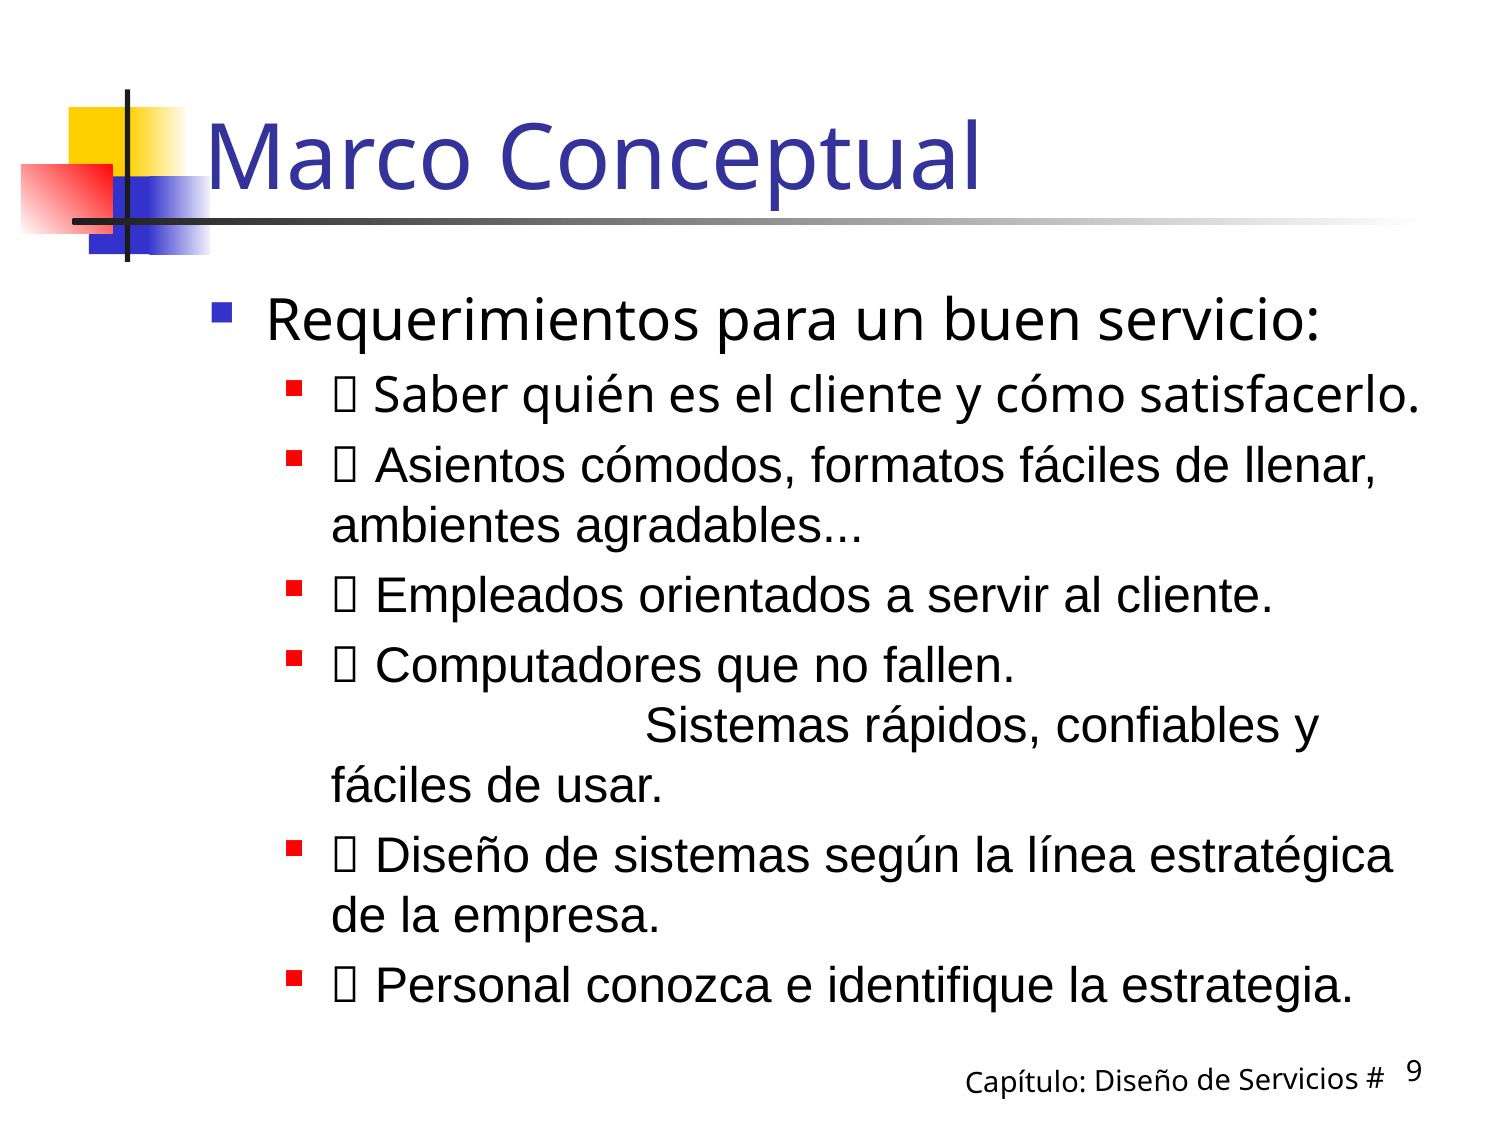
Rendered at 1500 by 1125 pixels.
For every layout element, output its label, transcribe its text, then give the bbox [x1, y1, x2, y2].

slide_number 9 [1124, 1024, 1438, 1101]
list Requerimientos para un buen servicio:  Saber quién es el cliente y cómo satisfacerlo.  Asientos cómodos, formatos fáciles de llenar, ambientes agradables...  Empleados orientados a servir al cliente.  Computadores que no fallen. Sistemas rápidos, confiables y fáciles de usar.  Diseño de sistemas según la línea estratégica de la empresa.  Personal conozca e identifique la estrategia. [193, 274, 1470, 1007]
footer Capítulo: Diseño de Servicios # [936, 1028, 1414, 1108]
title Marco Conceptual [188, 27, 1468, 216]
